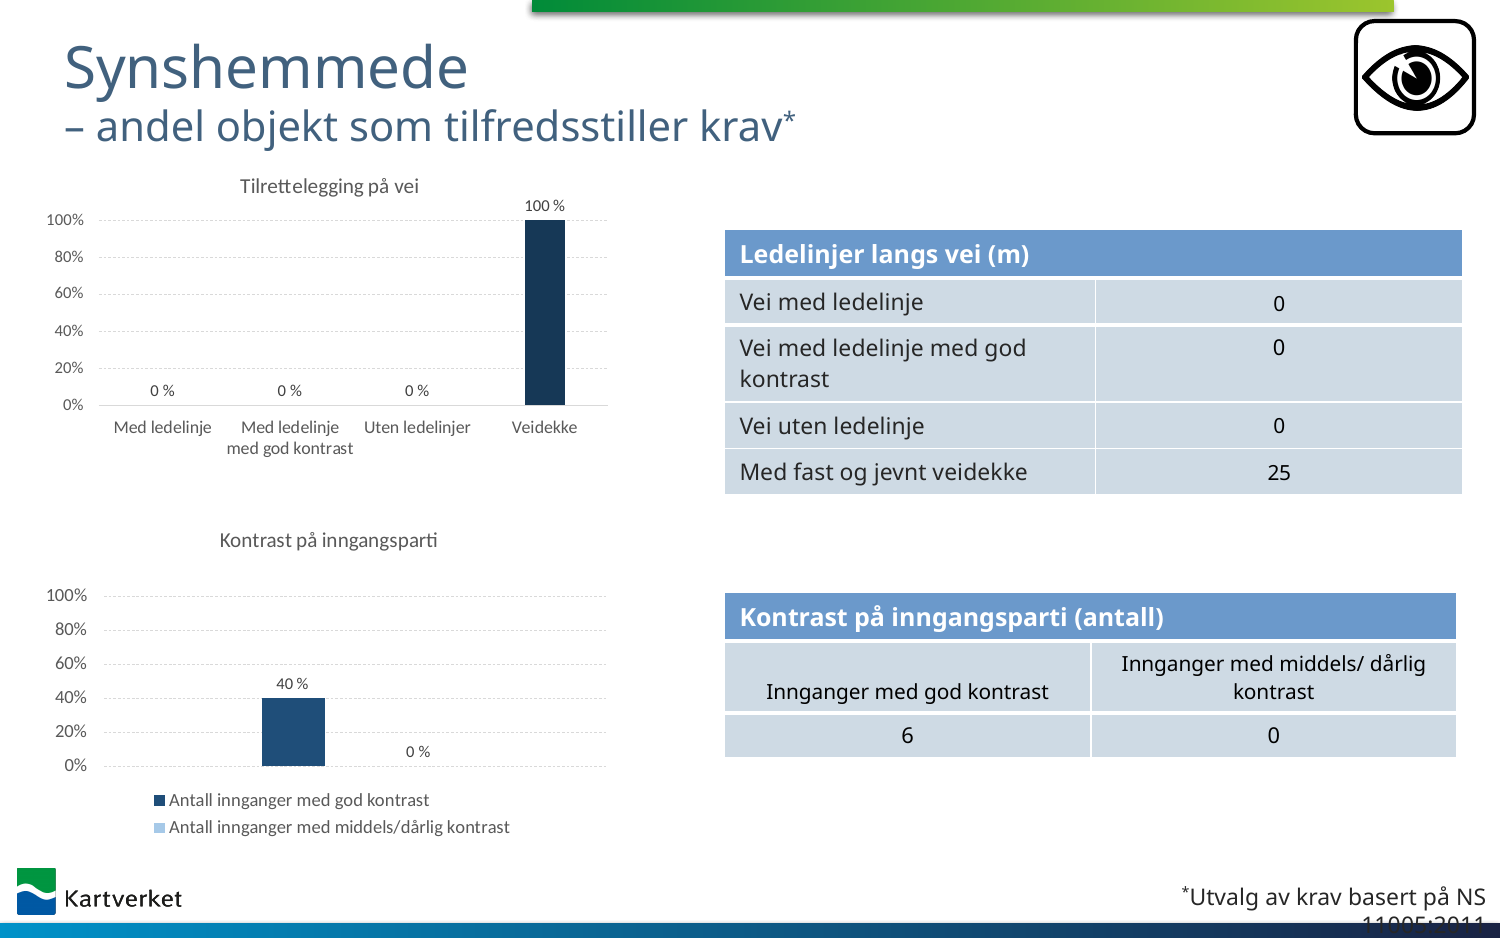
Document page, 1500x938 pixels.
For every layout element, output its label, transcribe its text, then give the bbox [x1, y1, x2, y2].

table_cell Vei med ledelinje [725, 280, 1095, 323]
table_cell 6 [725, 715, 1090, 757]
table_header Ledelinjer langs vei (m) [725, 230, 1462, 276]
table_cell Med fast og jevnt veidekke [725, 449, 1095, 494]
table_cell Vei med ledelinje med god kontrast [725, 327, 1095, 401]
table_cell 0 [1096, 403, 1462, 448]
text_box *Utvalg av krav basert på NS 11005:2011 [1068, 873, 1500, 938]
table_cell 0 [1096, 280, 1462, 323]
table_cell Innganger med middels/ dårlig kontrast [1092, 643, 1456, 711]
picture [41, 520, 617, 846]
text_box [1355, 20, 1475, 134]
table_cell 0 [1092, 715, 1456, 757]
table_header Kontrast på inngangsparti (antall) [725, 593, 1456, 639]
picture [41, 166, 618, 492]
table_cell 25 [1096, 449, 1462, 494]
table_cell Innganger med god kontrast [725, 643, 1090, 711]
text_box Synshemmede – andel objekt som tilfredsstiller krav* [49, 24, 1431, 158]
table_cell Vei uten ledelinje [725, 403, 1095, 448]
table_cell 0 [1096, 327, 1462, 401]
